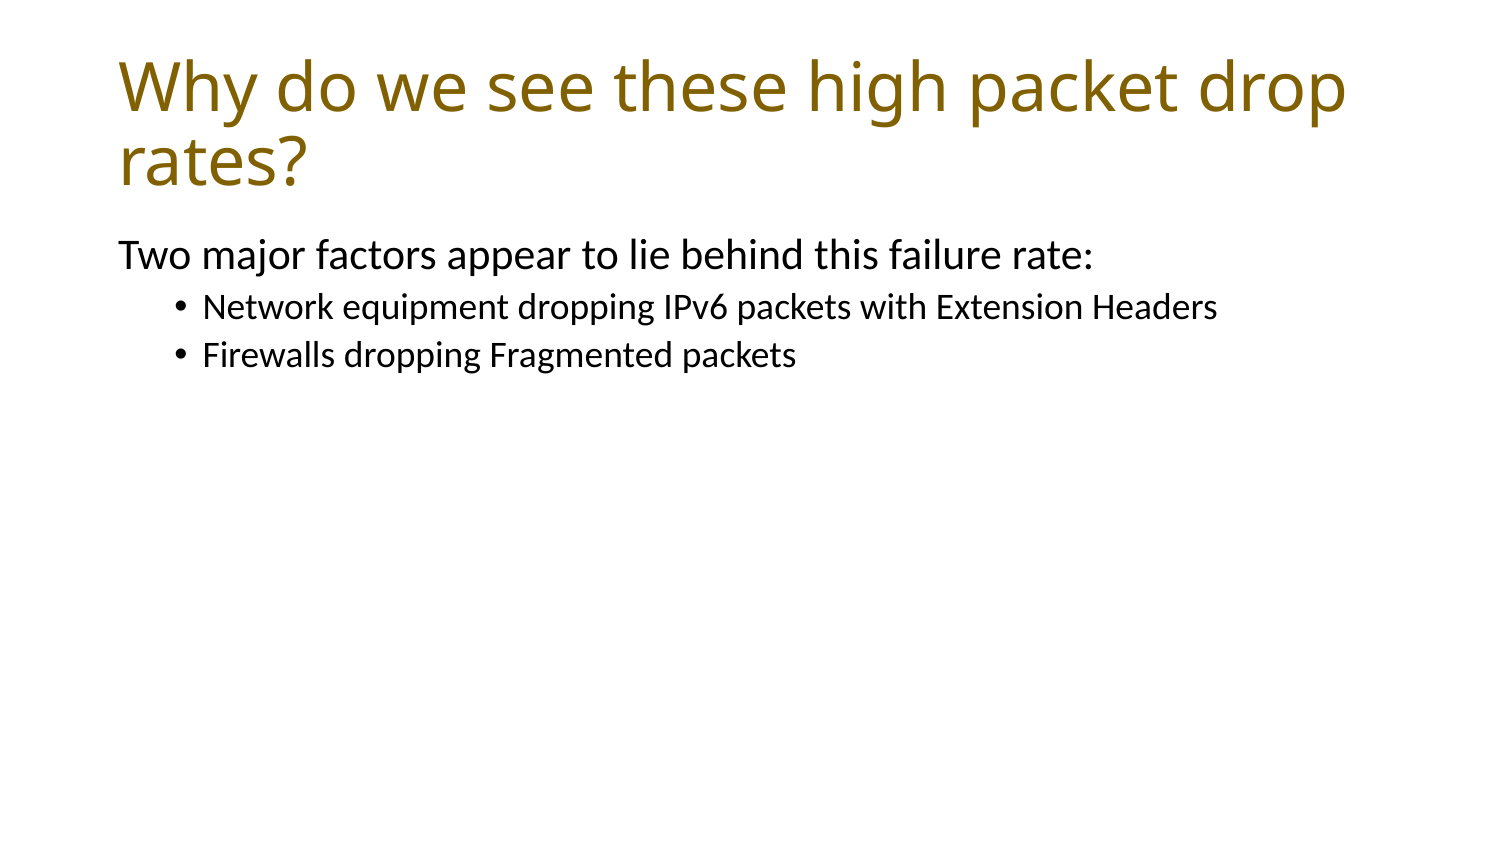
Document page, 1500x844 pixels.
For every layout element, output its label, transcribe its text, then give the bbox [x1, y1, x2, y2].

list Two major factors appear to lie behind this failure rate: Network equipment dropping IPv6 packets with Extension Headers Firewalls dropping Fragmented packets [103, 224, 1397, 760]
title Why do we see these high packet drop rates? [103, 44, 1397, 208]
